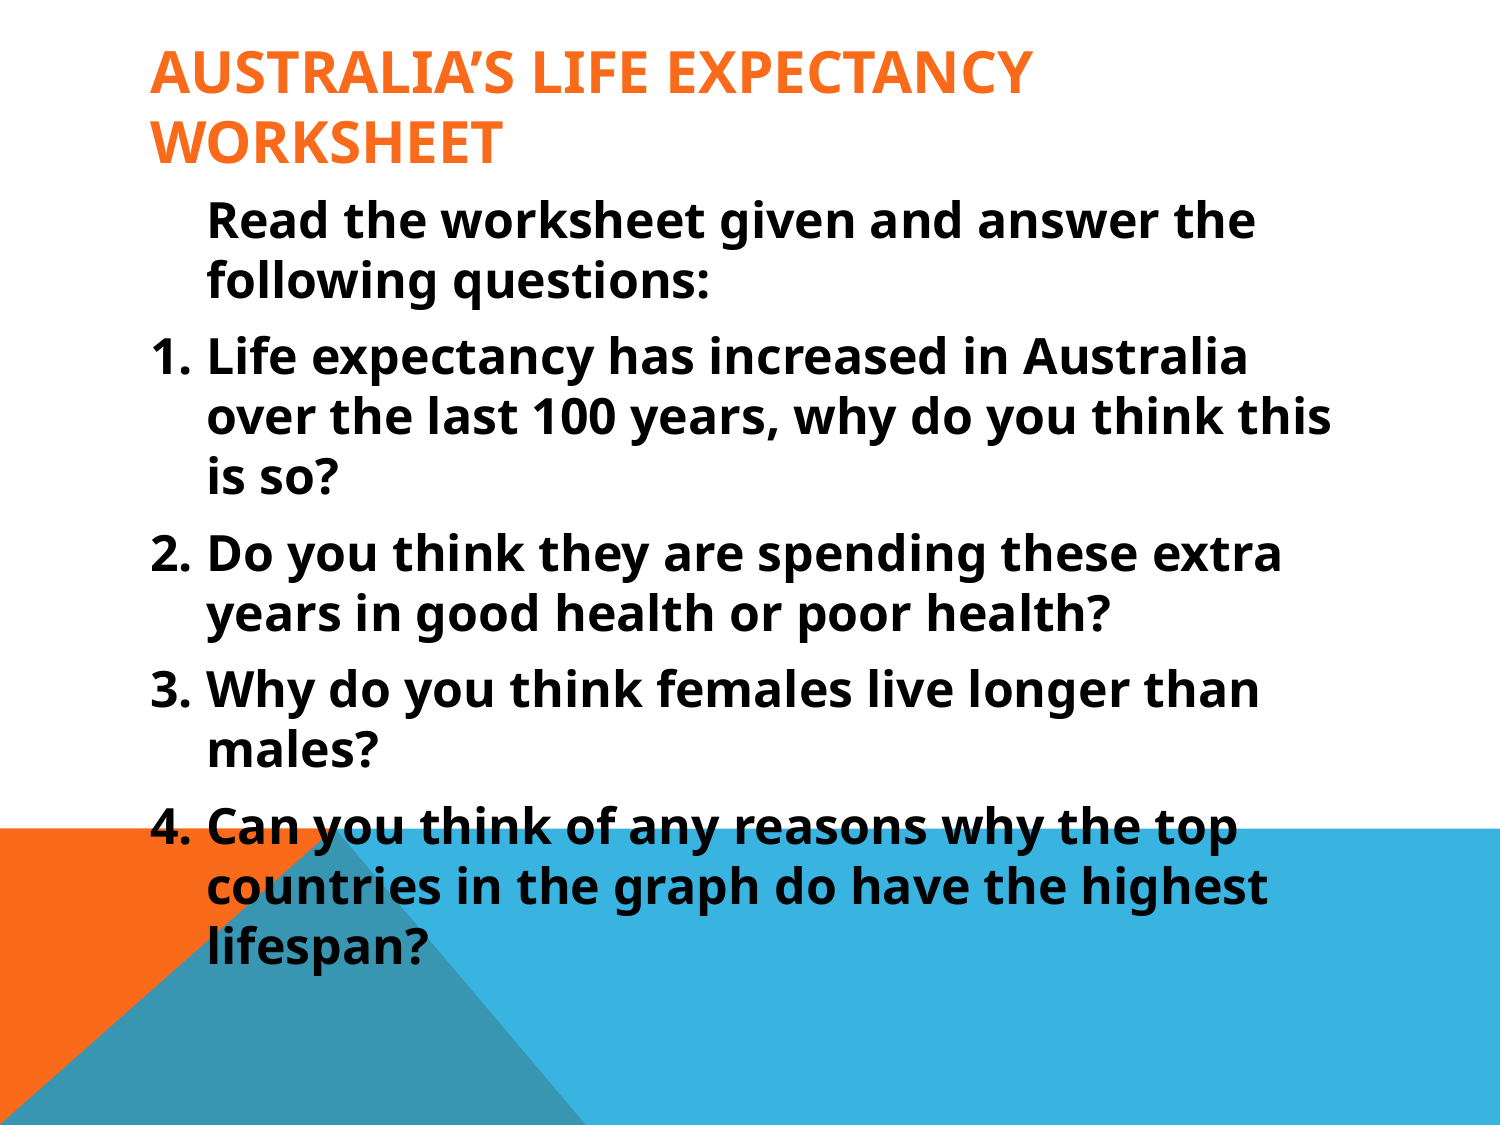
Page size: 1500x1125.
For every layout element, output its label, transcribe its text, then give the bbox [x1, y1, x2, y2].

list Read the worksheet given and answer the following questions: Life expectancy has increased in Australia over the last 100 years, why do you think this is so? Do you think they are spending these extra years in good health or poor health? Why do you think females live longer than males? Can you think of any reasons why the top countries in the graph do have the highest lifespan? [135, 180, 1369, 768]
title Australia’s life expectancy worksheet [135, 60, 1369, 150]
